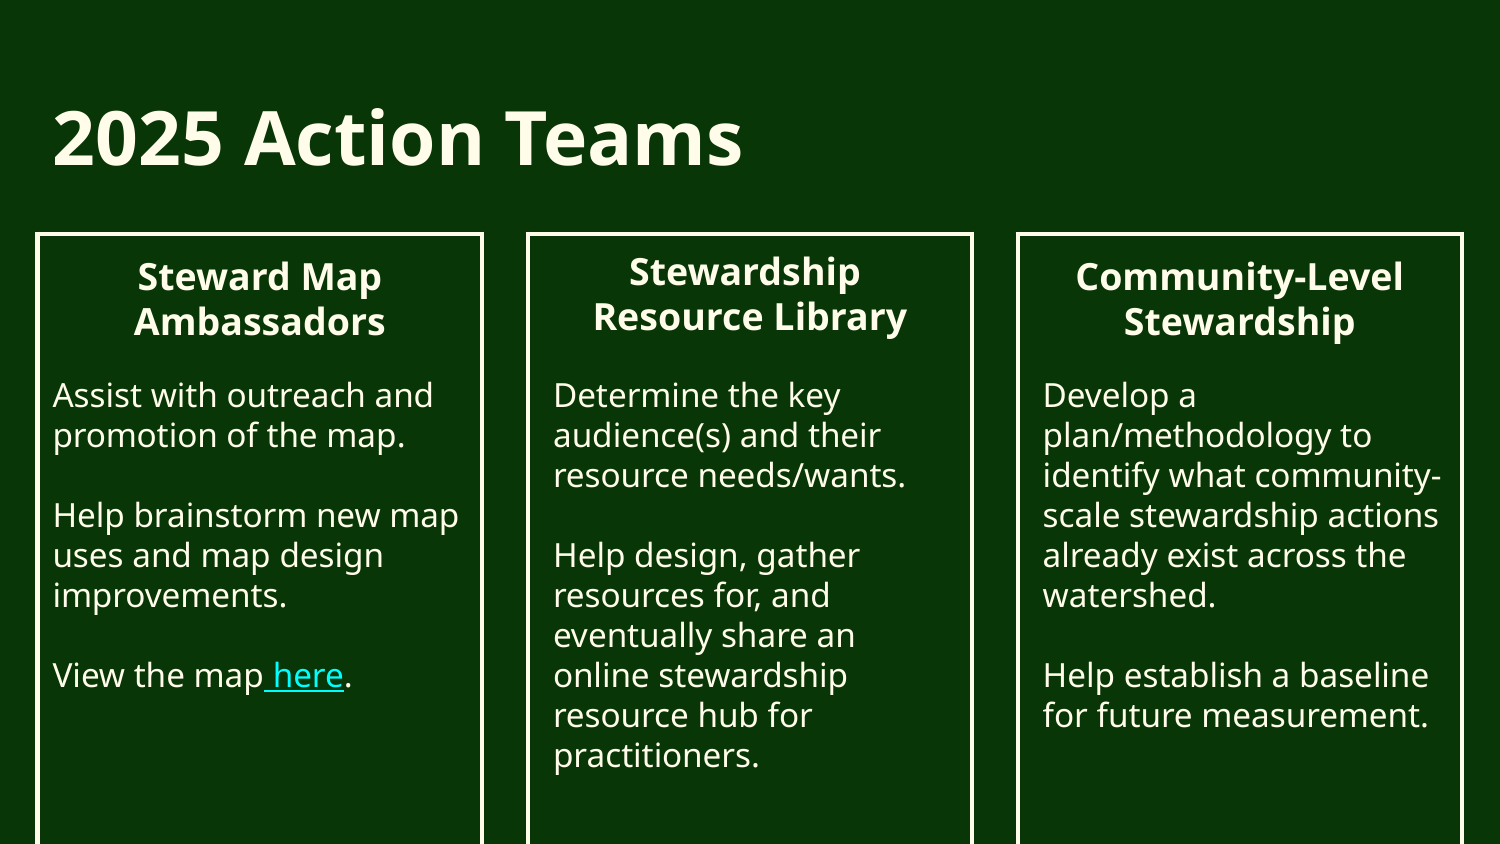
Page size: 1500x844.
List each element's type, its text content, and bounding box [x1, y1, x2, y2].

title Stewardship Resource Library [527, 232, 973, 404]
list Determine the key audience(s) and their resource needs/wants. Help design, gather resources for, and eventually share an online stewardship resource hub for practitioners. [538, 359, 973, 764]
list Develop a plan/methodology to identify what community-scale stewardship actions already exist across the watershed. Help establish a baseline for future measurement. [1027, 359, 1462, 764]
list Assist with outreach and promotion of the map. Help brainstorm new map uses and map design improvements. View the map here. [37, 410, 482, 764]
title Steward Map Ambassadors [37, 238, 483, 410]
title 2025 Action Teams [37, 75, 994, 168]
title Community-Level Stewardship [1017, 238, 1463, 410]
